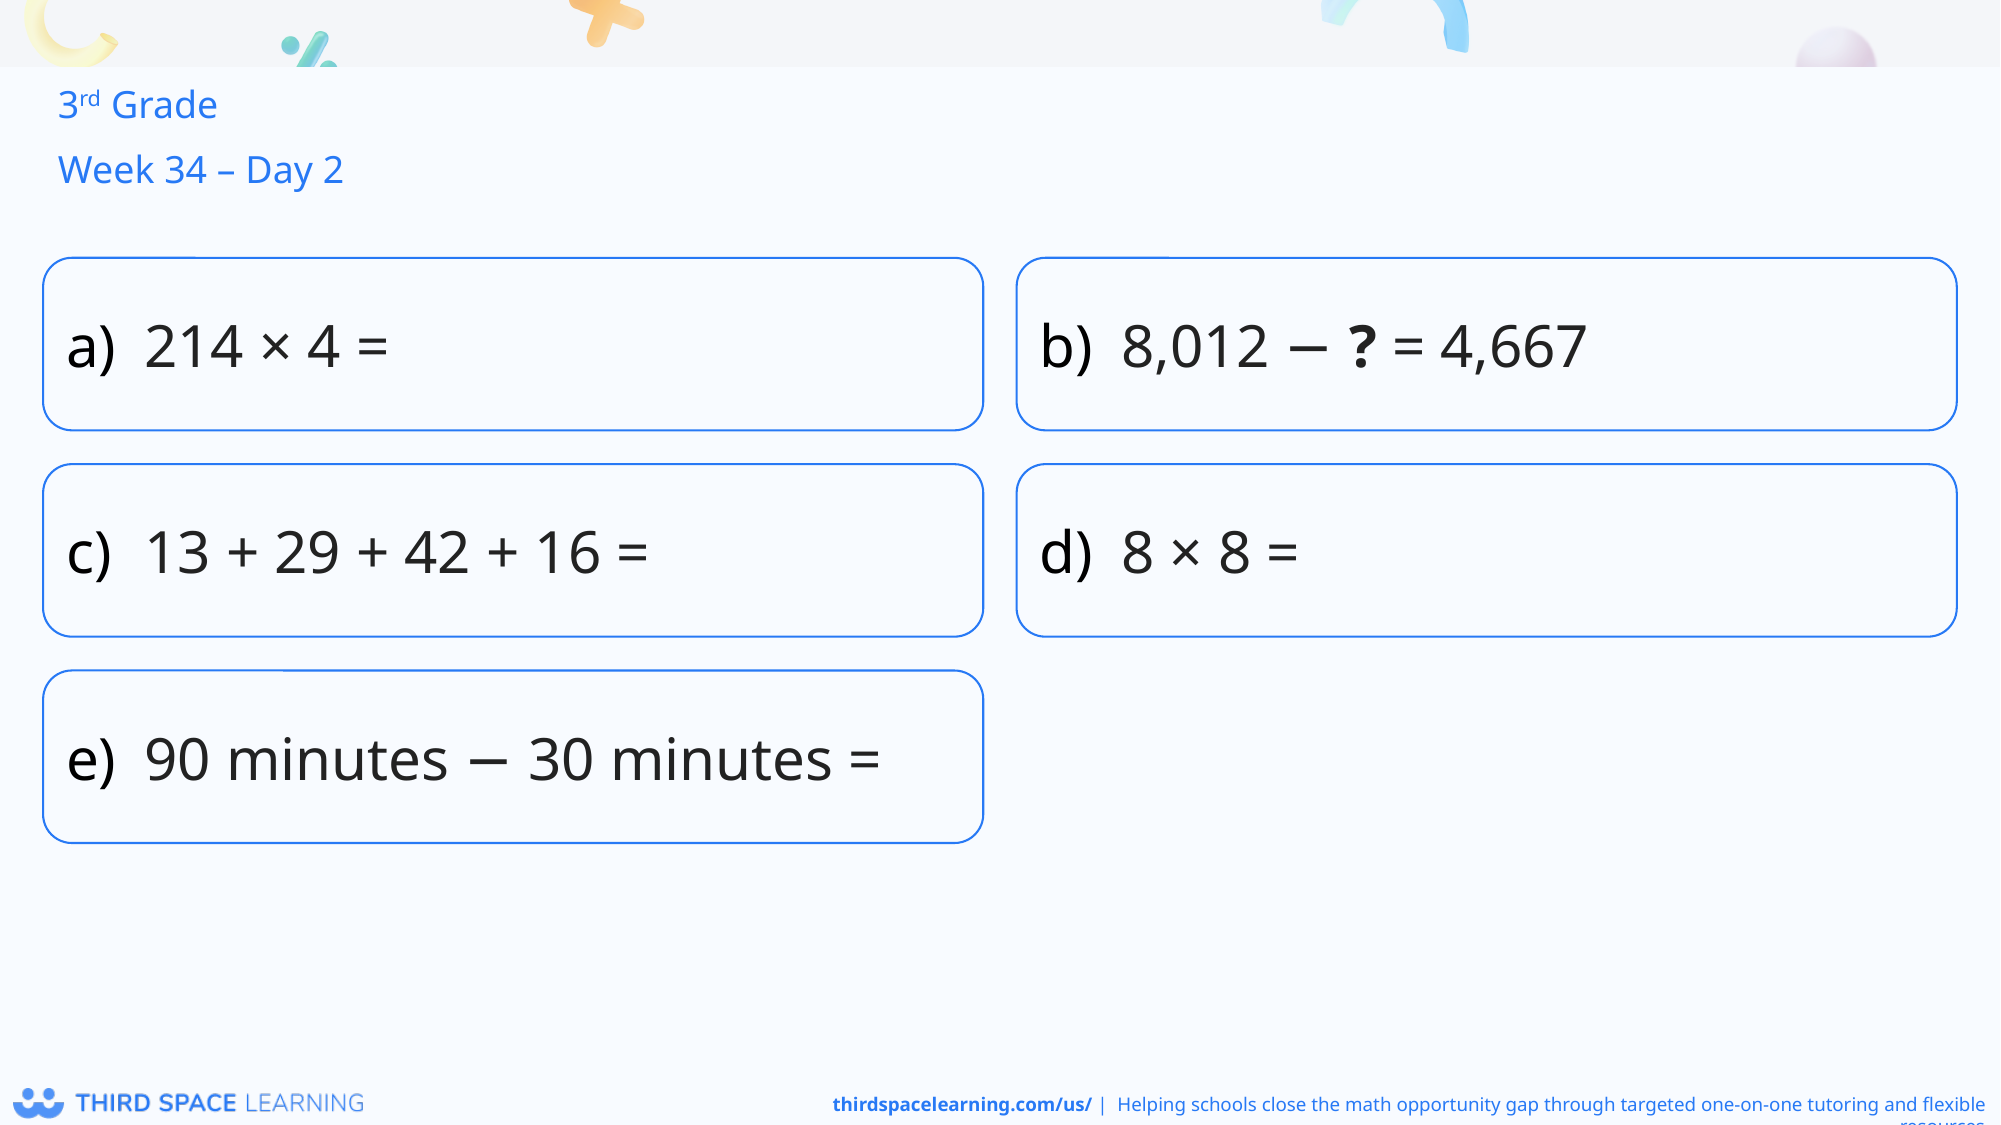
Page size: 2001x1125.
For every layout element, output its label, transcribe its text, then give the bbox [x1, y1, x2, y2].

picture [13, 1088, 365, 1119]
list 214 × 4 = [129, 272, 962, 416]
list 8,012 − ? = 4,667 [1106, 272, 1939, 416]
list 8 × 8 = [1106, 478, 1939, 623]
list 13 + 29 + 42 + 16 = [129, 478, 962, 623]
list 90 minutes − 30 minutes = [129, 684, 962, 829]
picture [0, 0, 2000, 67]
text_box 3rd Grade Week 34 – Day 2 [43, 73, 509, 212]
